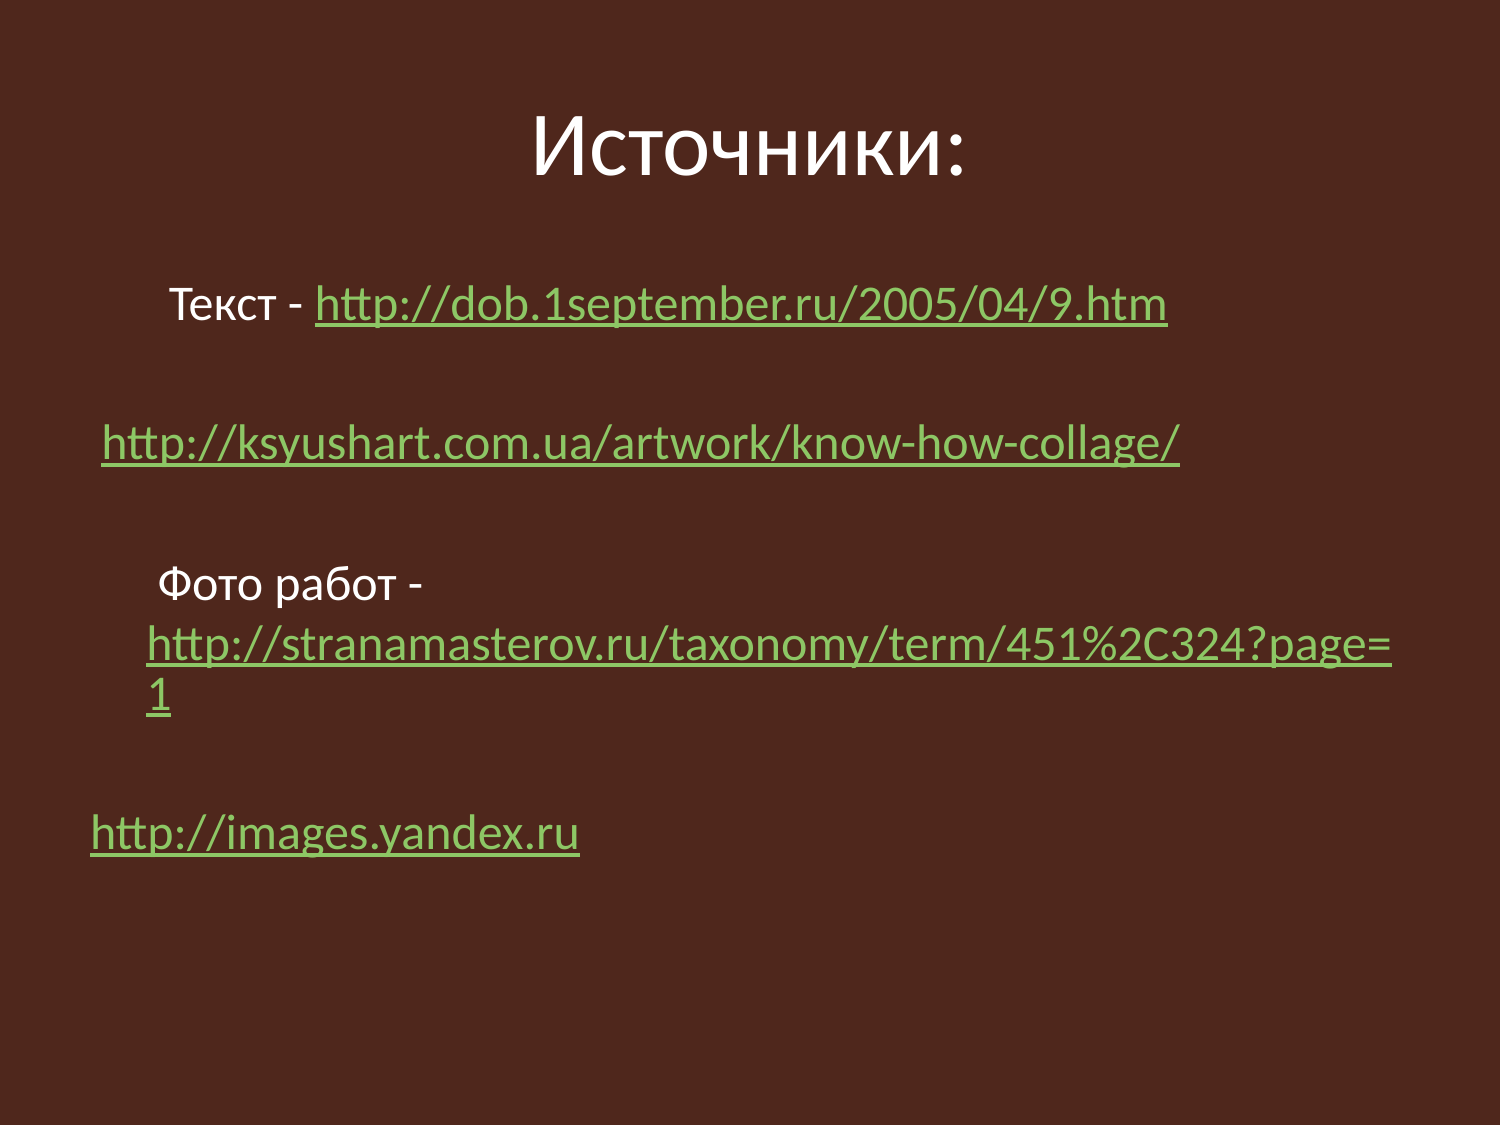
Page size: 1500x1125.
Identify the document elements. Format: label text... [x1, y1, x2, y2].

title Источники: [75, 45, 1425, 233]
list Текст - http://dob.1september.ru/2005/04/9.htm http://ksyushart.com.ua/artwork/know-how-collage/ Фото работ - http://stranamasterov.ru/taxonomy/term/451%2C324?page=1 http://images.yandex.ru [75, 262, 1425, 1005]
